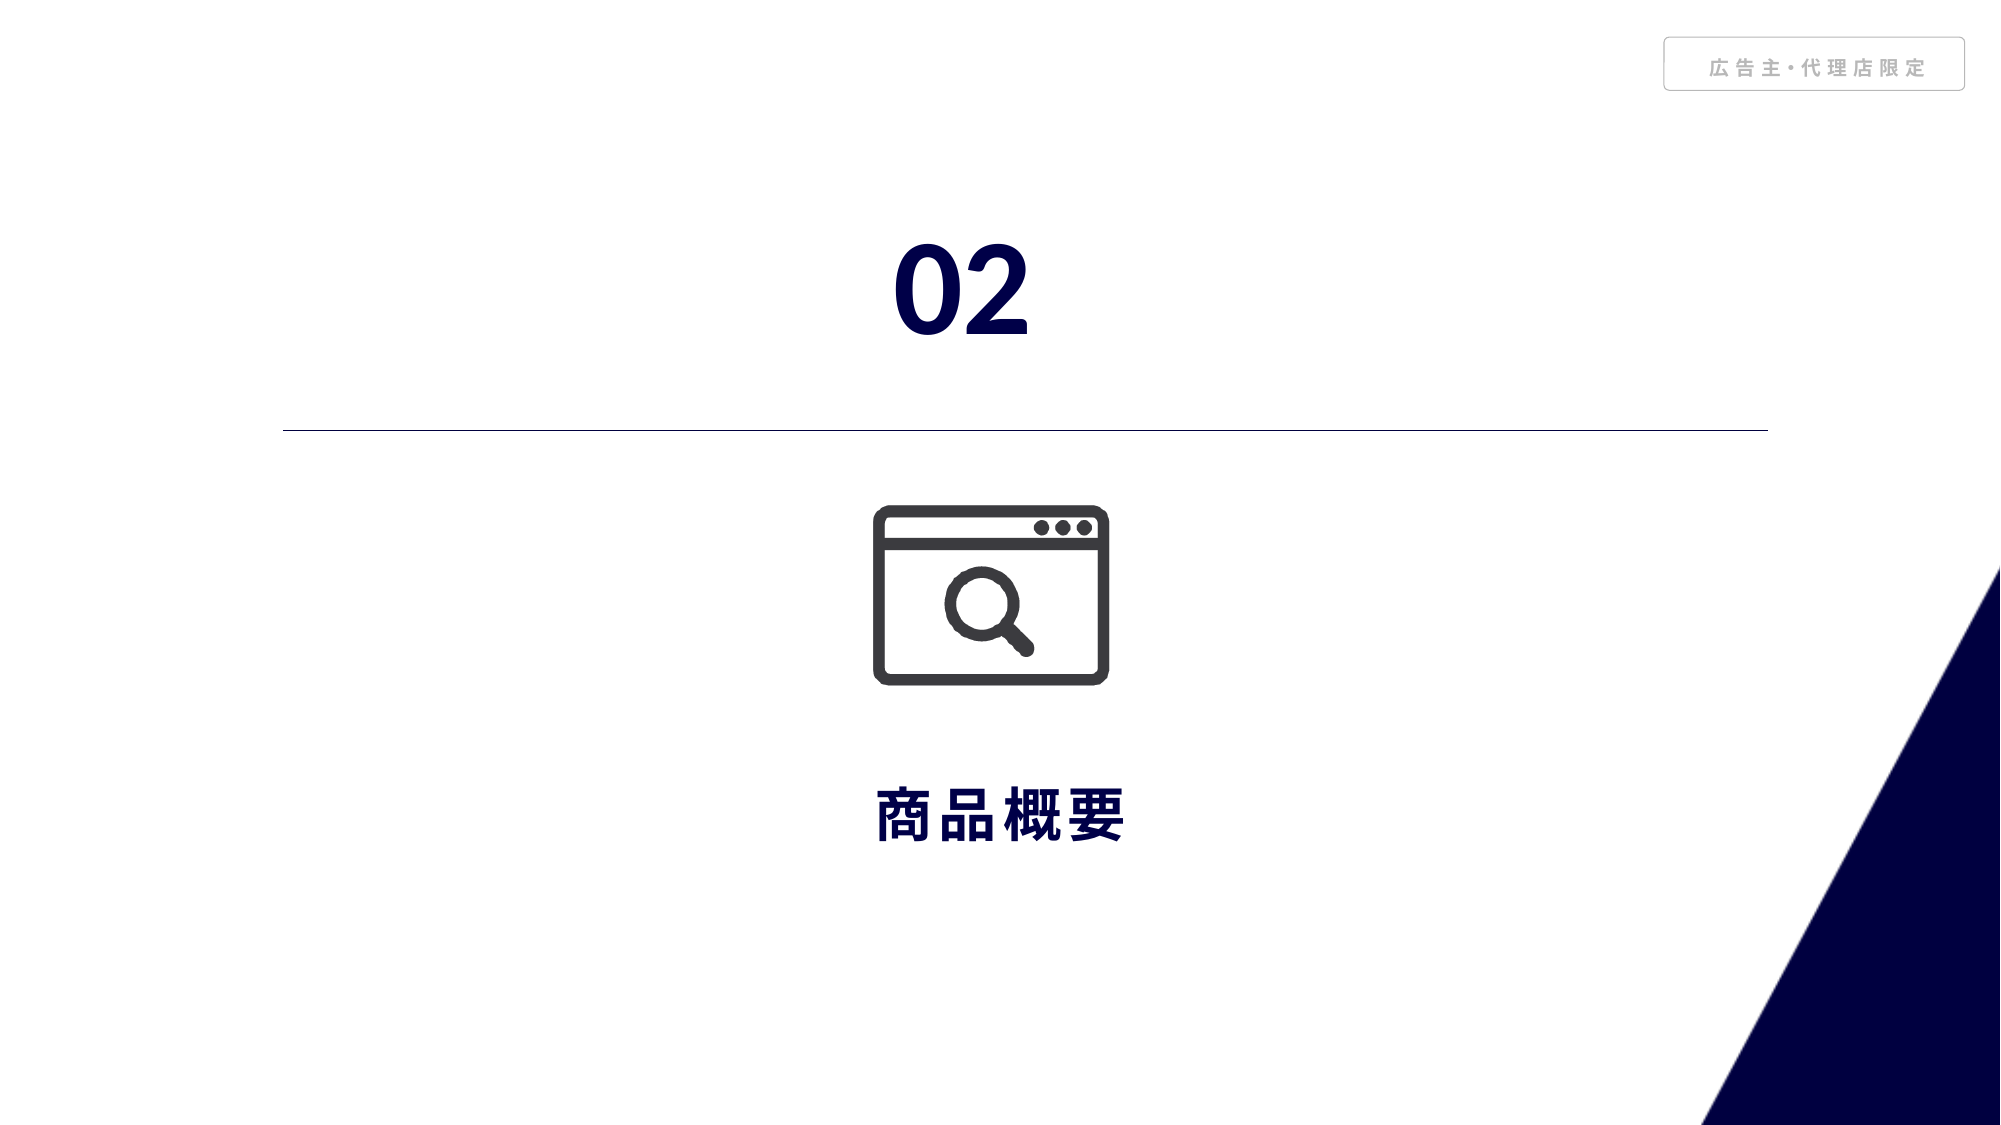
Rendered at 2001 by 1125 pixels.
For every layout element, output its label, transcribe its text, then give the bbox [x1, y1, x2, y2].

list 02 [878, 207, 1103, 382]
list 商品概要 [512, 779, 1488, 869]
picture [860, 474, 1121, 715]
